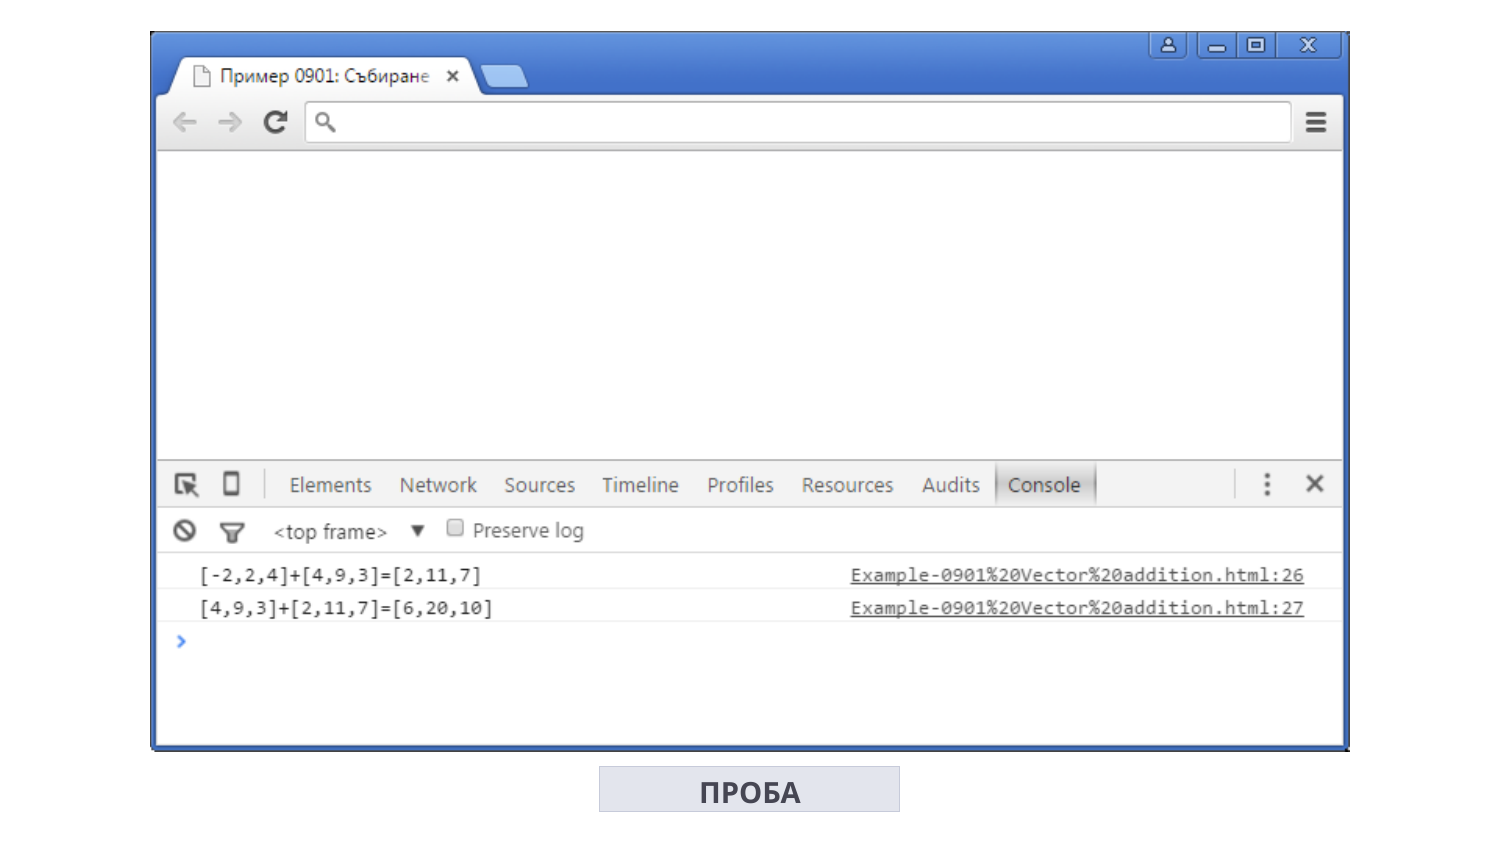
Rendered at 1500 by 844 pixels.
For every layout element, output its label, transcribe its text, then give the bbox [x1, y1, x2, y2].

picture [149, 31, 1351, 753]
text_box ПРОБА [599, 766, 900, 812]
